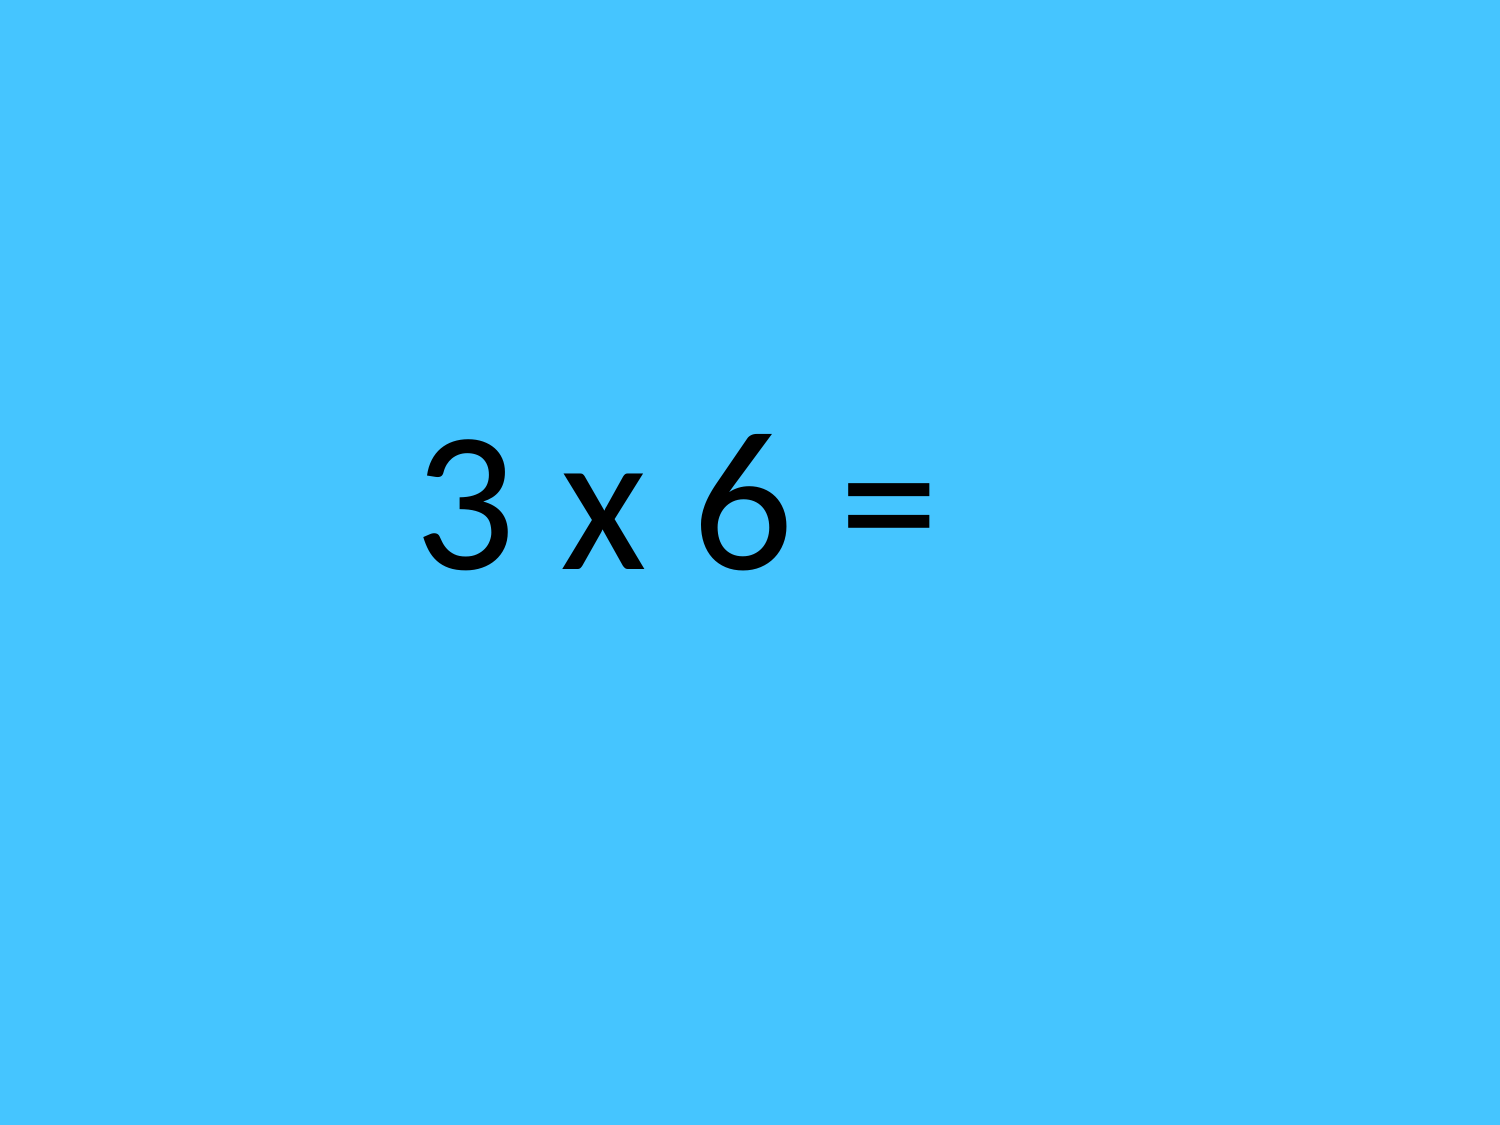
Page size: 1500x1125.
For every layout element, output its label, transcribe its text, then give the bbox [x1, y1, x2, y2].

text_box 3 x 6 = [399, 362, 1063, 618]
